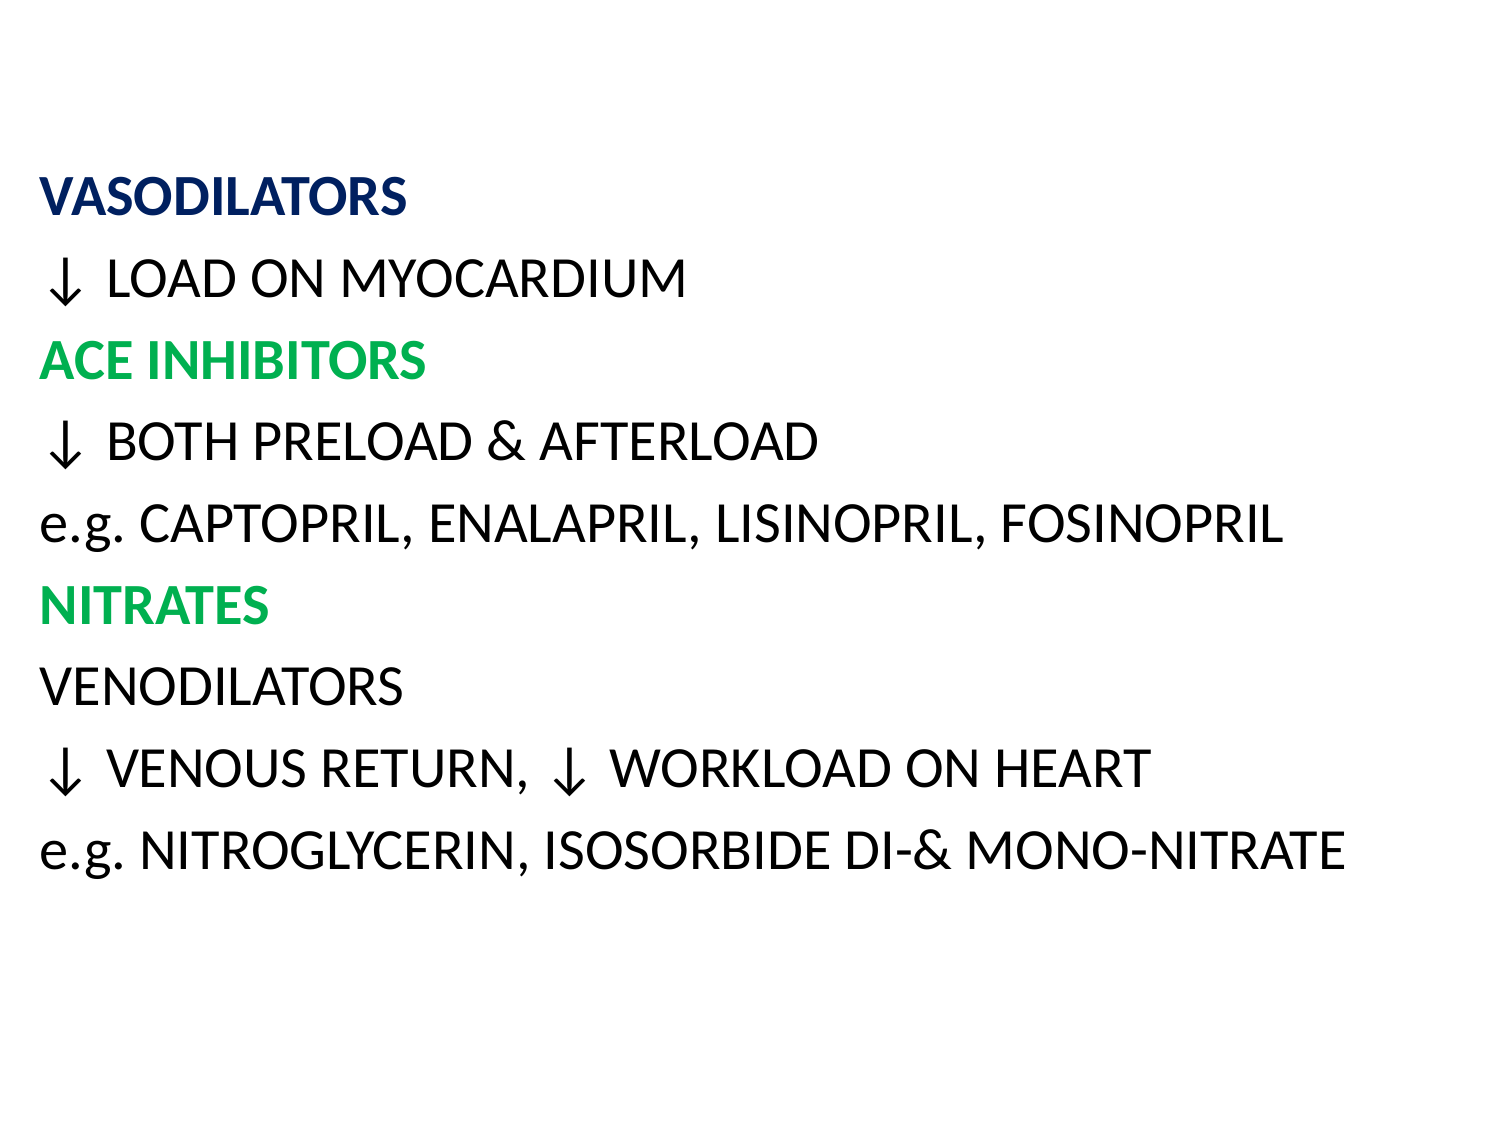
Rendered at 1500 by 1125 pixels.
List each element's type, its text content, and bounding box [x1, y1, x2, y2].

list VASODILATORS ↓ LOAD ON MYOCARDIUM ACE INHIBITORS ↓ BOTH PRELOAD & AFTERLOAD e.g. CAPTOPRIL, ENALAPRIL, LISINOPRIL, FOSINOPRIL NITRATES VENODILATORS ↓ VENOUS RETURN, ↓ WORKLOAD ON HEART e.g. NITROGLYCERIN, ISOSORBIDE DI-& MONO-NITRATE [24, 149, 1463, 988]
